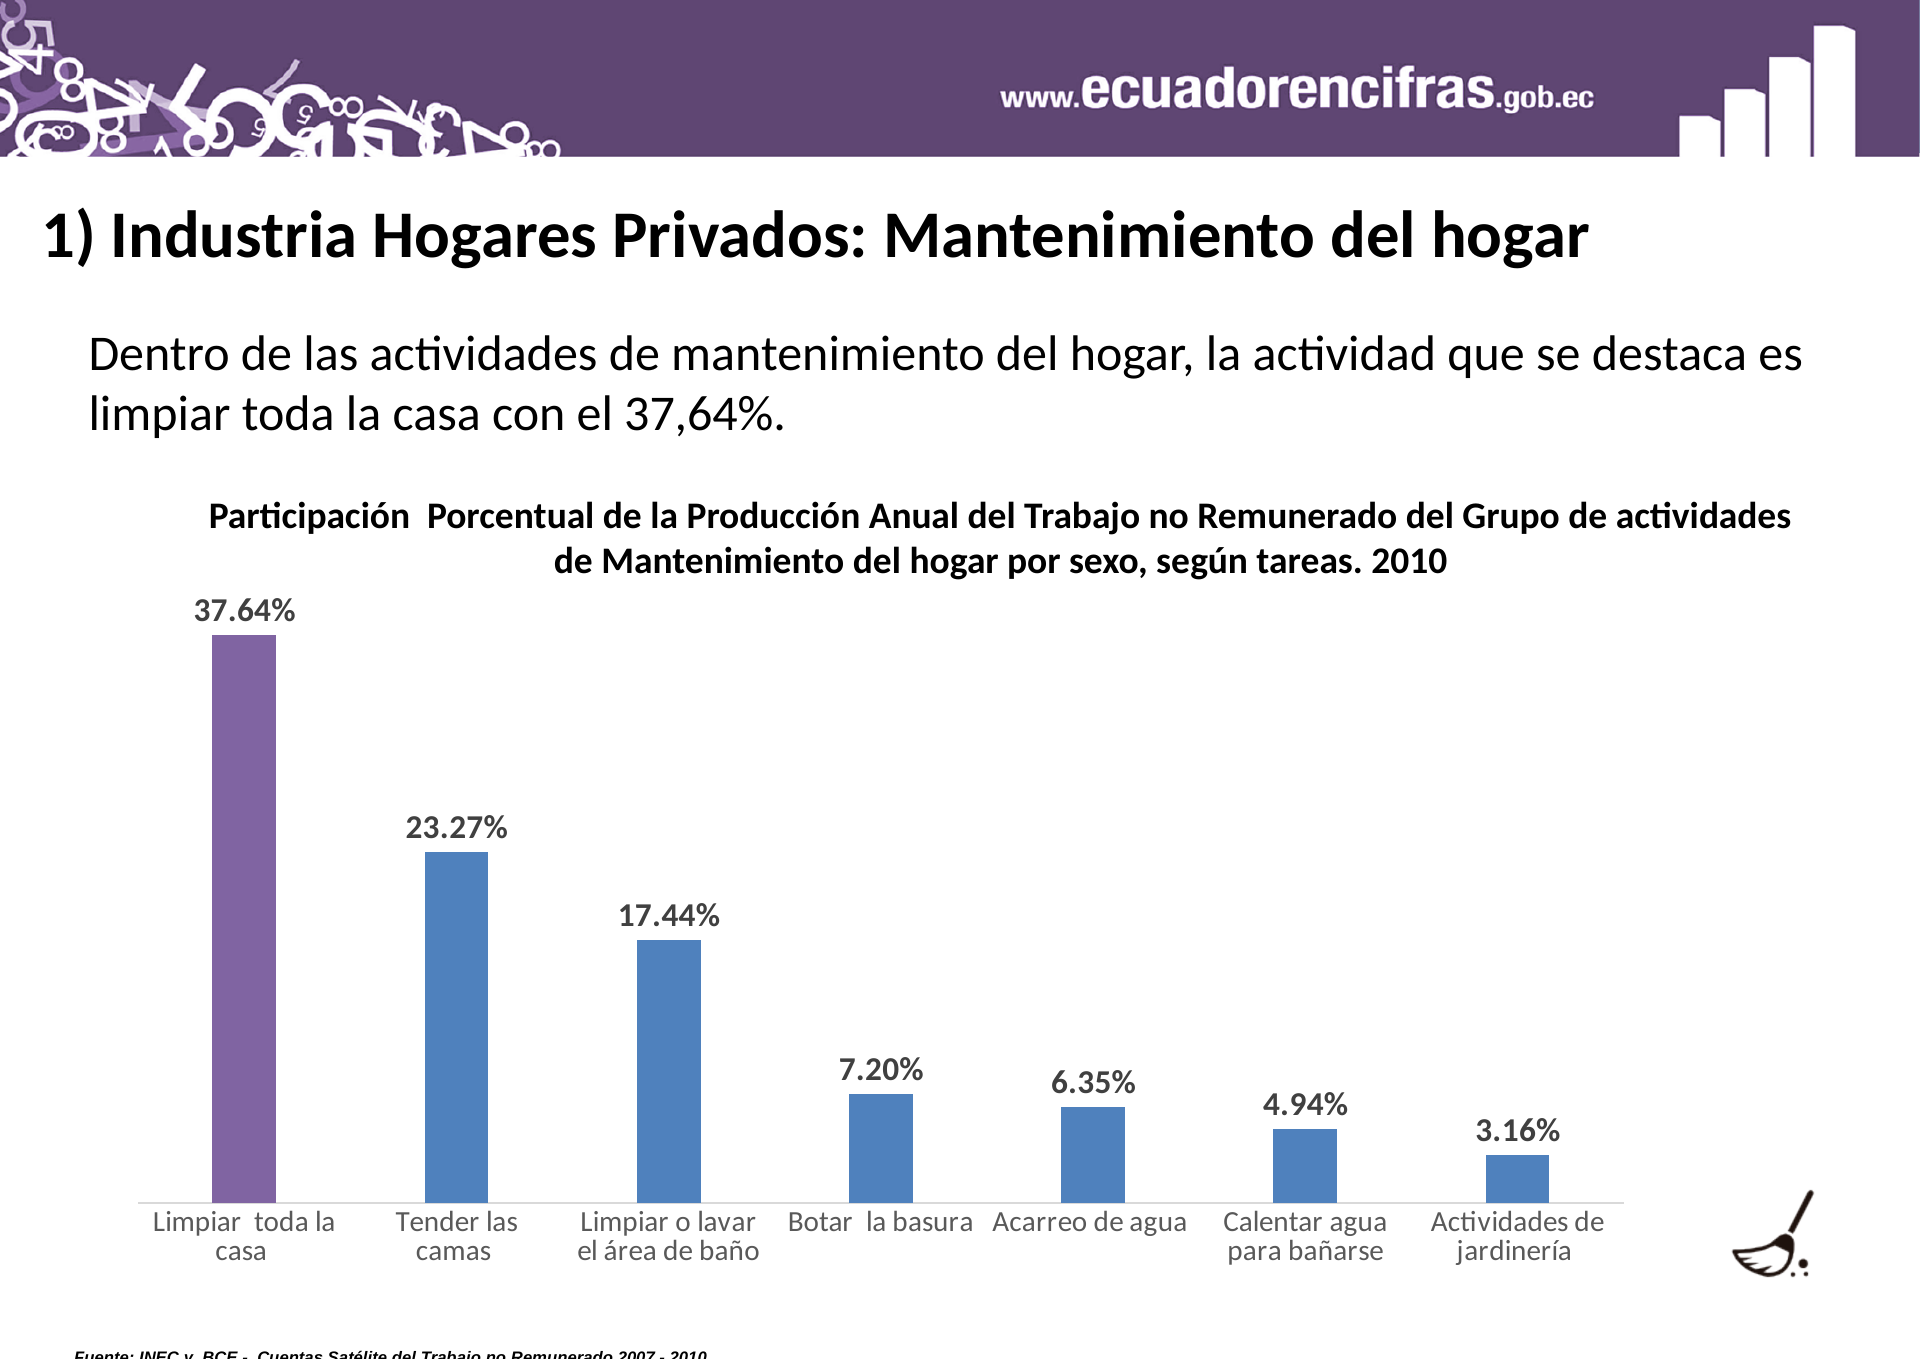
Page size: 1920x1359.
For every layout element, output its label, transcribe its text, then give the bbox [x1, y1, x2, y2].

table_header Fuente: INEC y BCE -. Cuentas Satélite del Trabajo no Remunerado 2007 - 2010 [74, 1336, 1350, 1359]
text_box Participación Porcentual de la Producción Anual del Trabajo no Remunerado del Grupo de actividades de Mantenimiento del hogar por sexo, según tareas. 2010 [180, 483, 1823, 588]
text_box 1) Industria Hogares Privados: Mantenimiento del hogar [26, 183, 1645, 278]
text_box Dentro de las actividades de mantenimiento del hogar, la actividad que se destaca es limpiar toda la casa con el 37,64%. [73, 312, 1863, 448]
chart [106, 585, 1655, 1283]
picture [0, 0, 1920, 1359]
